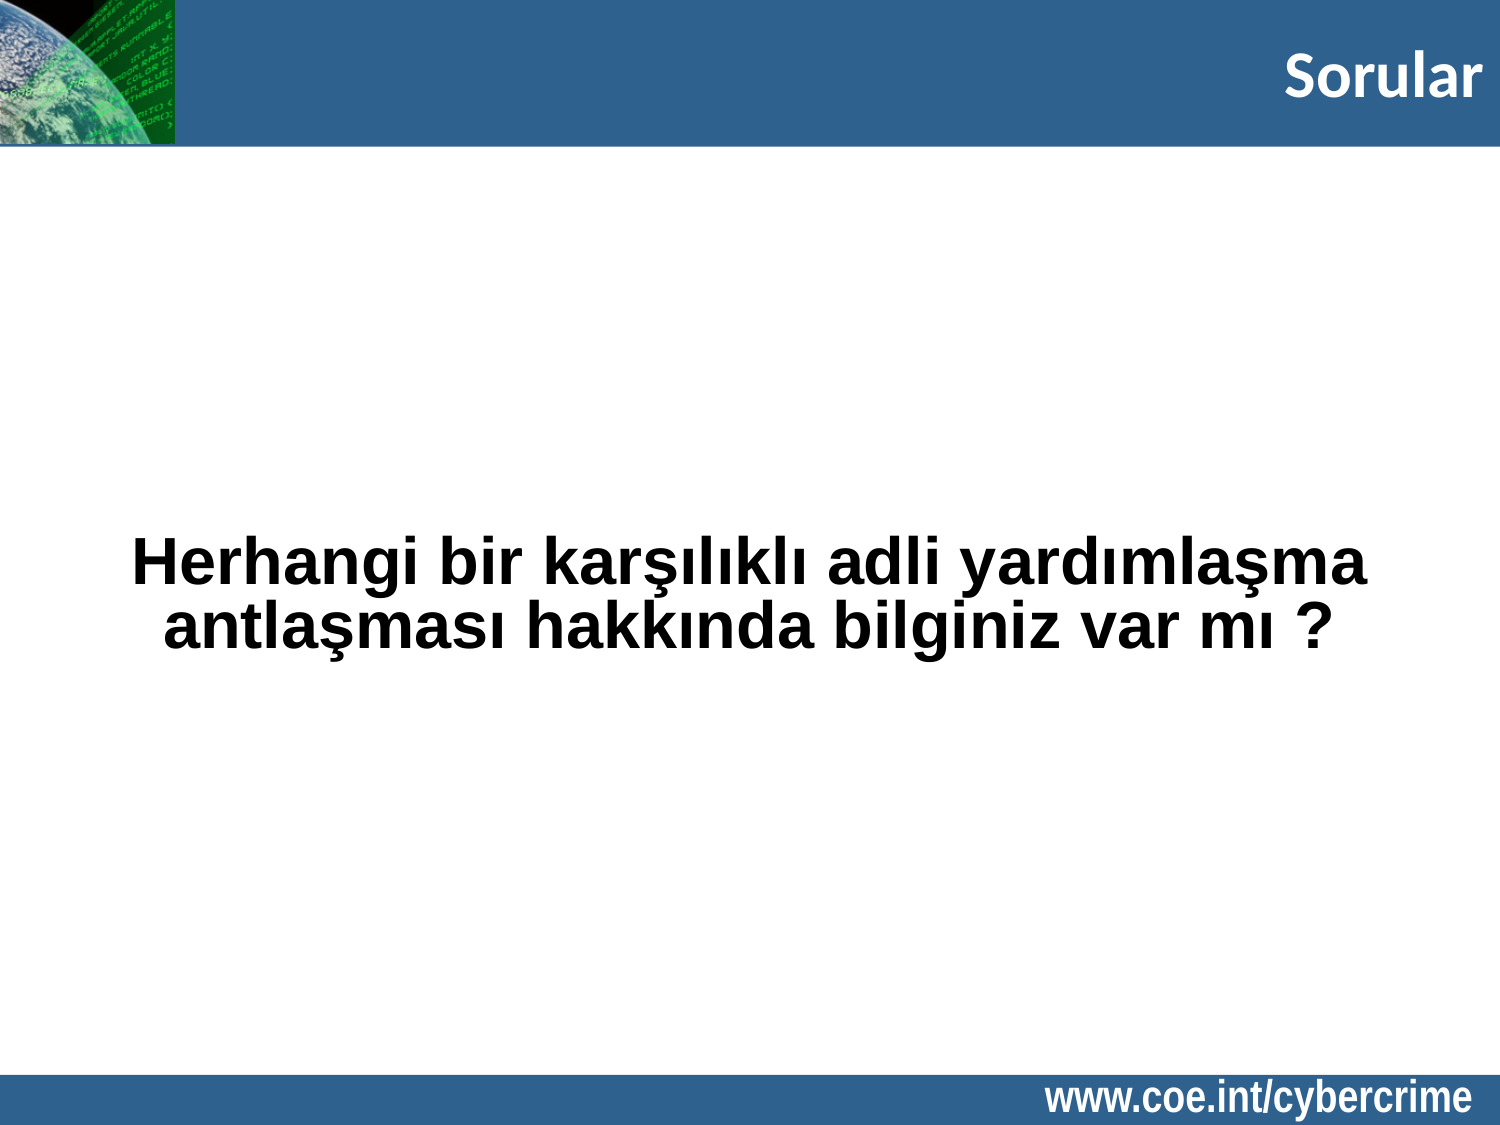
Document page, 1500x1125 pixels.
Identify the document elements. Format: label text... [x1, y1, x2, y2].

text_box Sorular [177, 0, 1500, 149]
text_box Herhangi bir karşılıklı adli yardımlaşma antlaşması hakkında bilginiz var mı ? [50, 525, 1450, 669]
picture [0, 0, 175, 144]
text_box www.coe.int/cybercrime [1030, 1059, 1500, 1125]
text_box [0, 1073, 1030, 1125]
